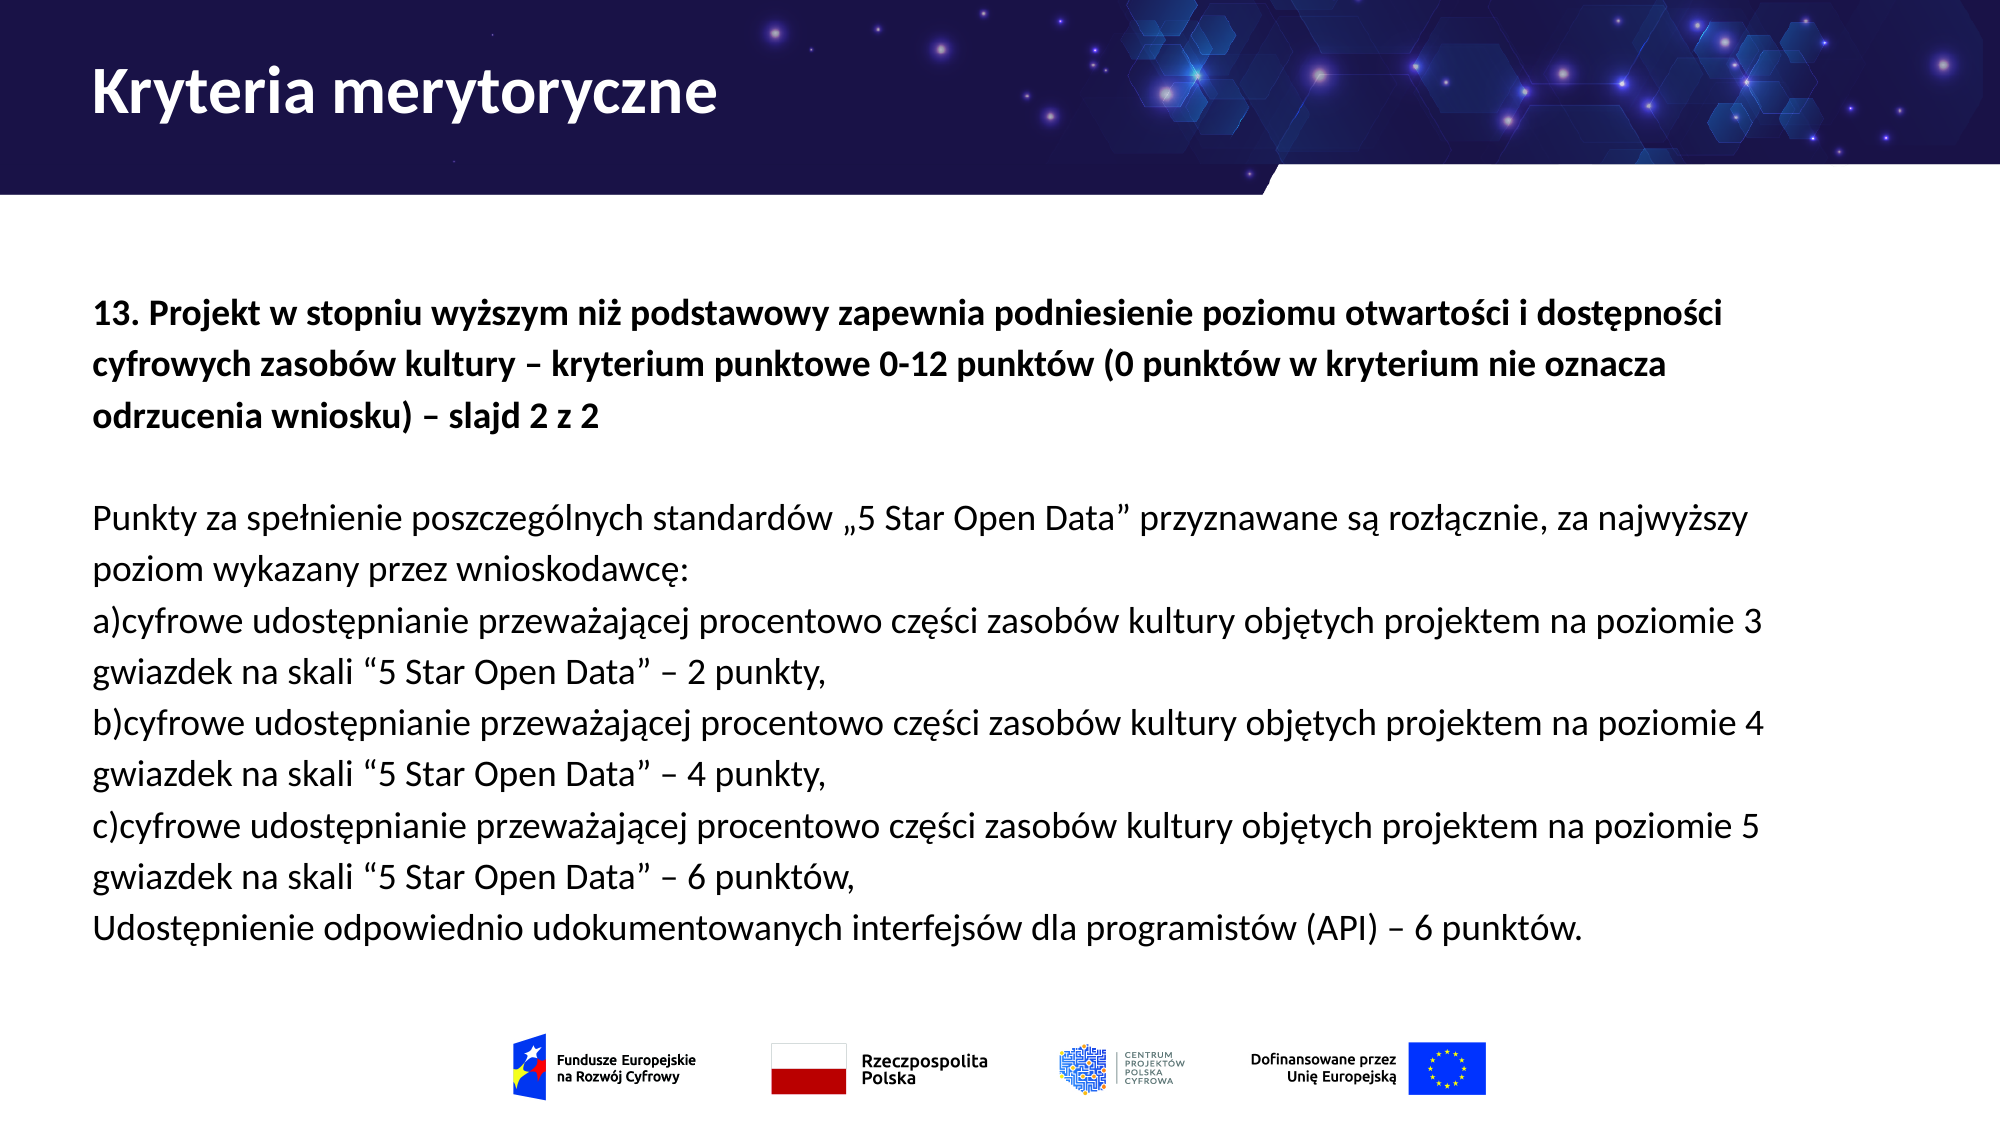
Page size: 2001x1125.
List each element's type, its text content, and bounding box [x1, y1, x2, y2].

list 13. Projekt w stopniu wyższym niż podstawowy zapewnia podniesienie poziomu otwartości i dostępności cyfrowych zasobów kultury – kryterium punktowe 0-12 punktów (0 punktów w kryterium nie oznacza odrzucenia wniosku) – slajd 2 z 2 Punkty za spełnienie poszczególnych standardów „5 Star Open Data” przyznawane są rozłącznie, za najwyższy poziom wykazany przez wnioskodawcę: a)cyfrowe udostępnianie przeważającej procentowo części zasobów kultury objętych projektem na poziomie 3 gwiazdek na skali “5 Star Open Data” – 2 punkty, b)cyfrowe udostępnianie przeważającej procentowo części zasobów kultury objętych projektem na poziomie 4 gwiazdek na skali “5 Star Open Data” – 4 punkty, c)cyfrowe udostępnianie przeważającej procentowo części zasobów kultury objętych projektem na poziomie 5 gwiazdek na skali “5 Star Open Data” – 6 punktów, Udostępnienie odpowiednio udokumentowanych interfejsów dla programistów (API) – 6 punktów. [77, 229, 1863, 988]
picture [491, 1011, 1509, 1122]
picture [0, 0, 2000, 195]
title Kryteria merytoryczne [77, 46, 1863, 136]
